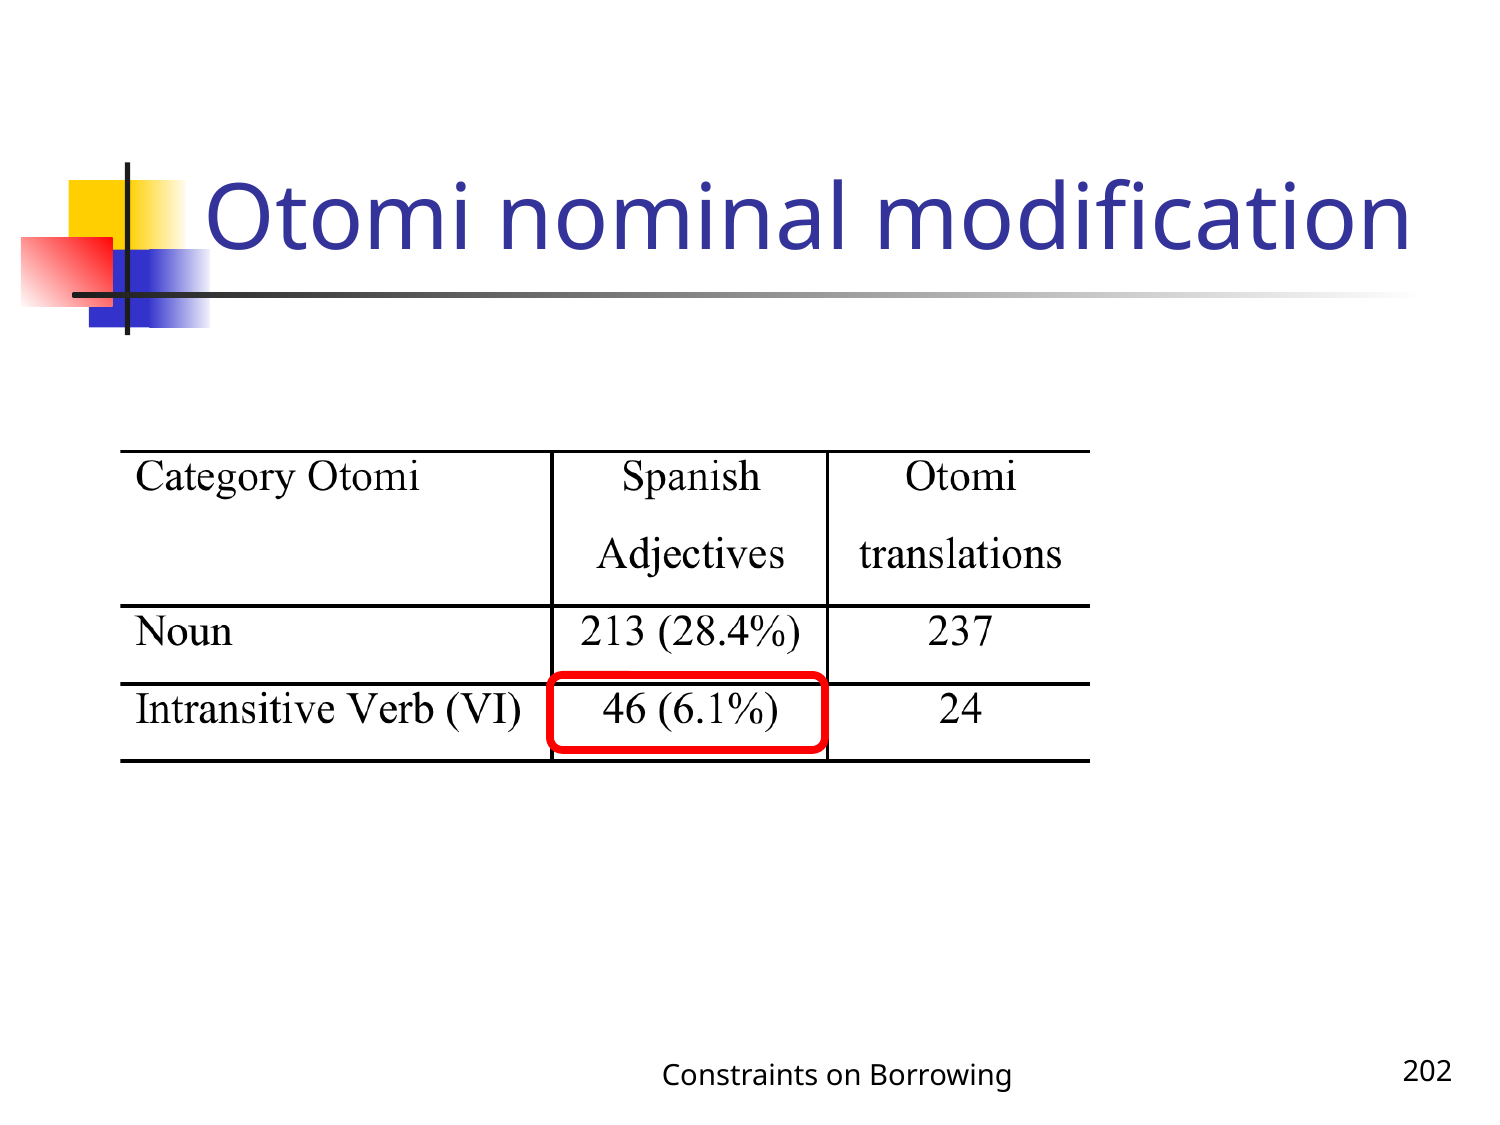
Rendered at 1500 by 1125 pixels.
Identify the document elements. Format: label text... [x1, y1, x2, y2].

footer Constraints on Borrowing [599, 1023, 1076, 1100]
slide_number 202 [1154, 1023, 1468, 1100]
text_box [119, 449, 1500, 913]
title Otomi nominal modification [188, 34, 1468, 276]
